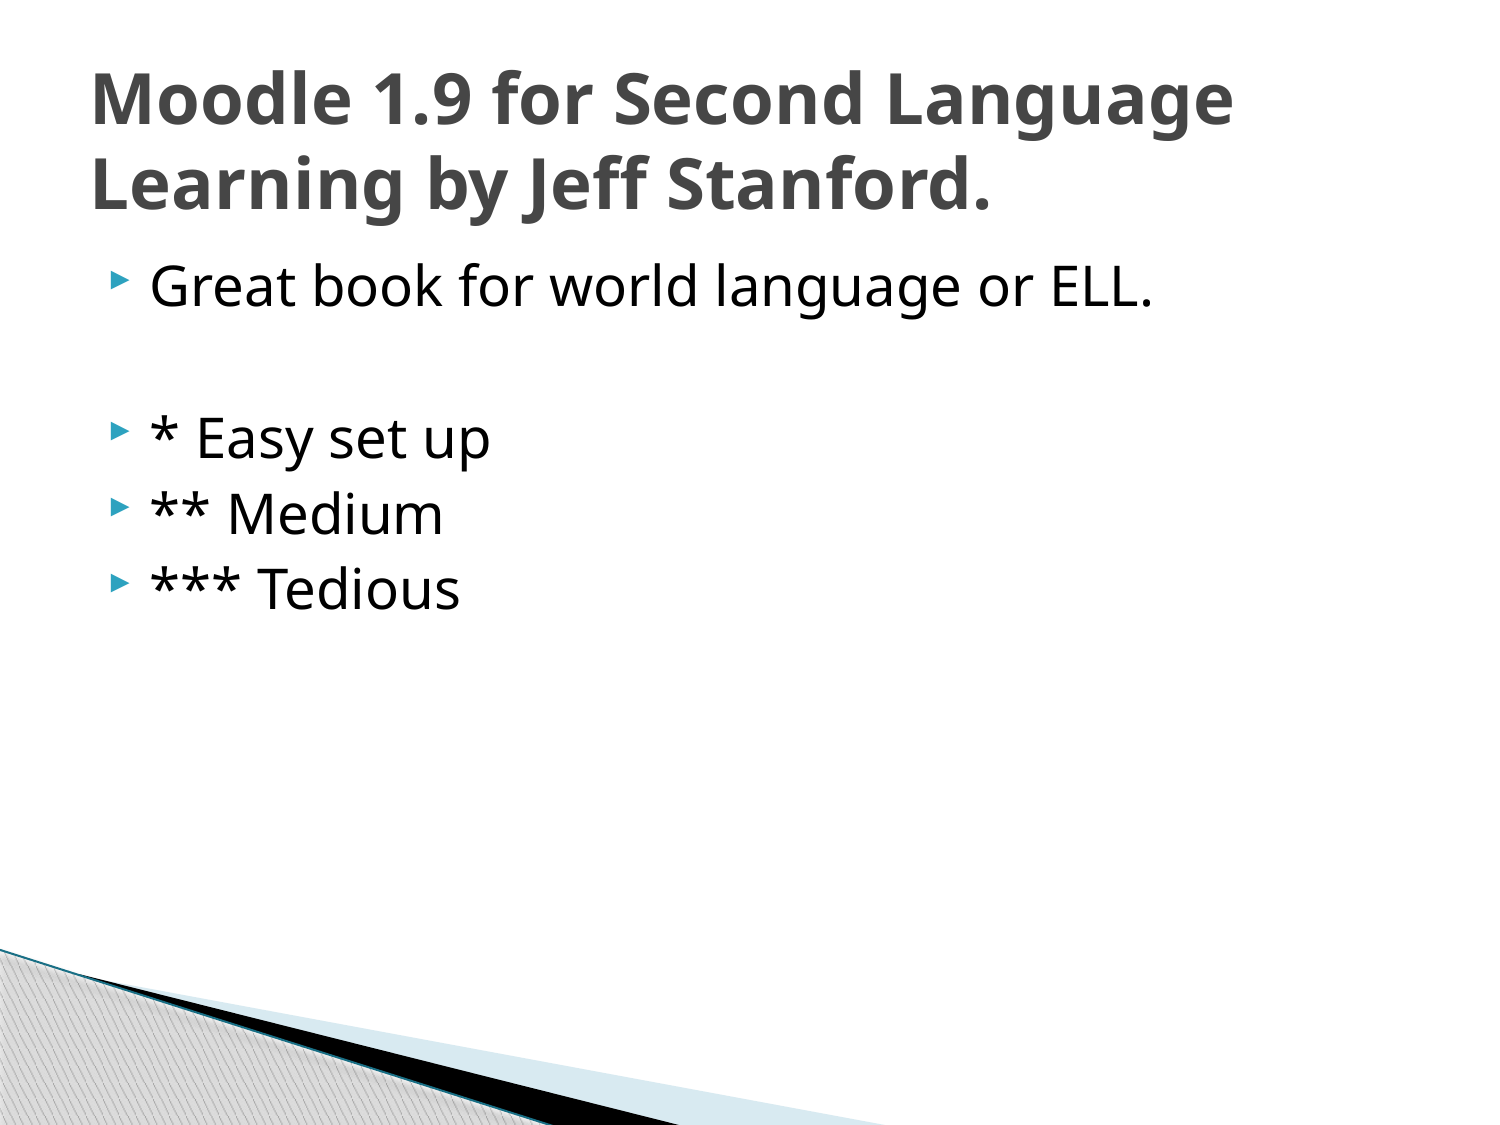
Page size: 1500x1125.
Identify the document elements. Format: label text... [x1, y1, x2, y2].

title Moodle 1.9 for Second Language Learning by Jeff Stanford. [75, 45, 1425, 233]
list Great book for world language or ELL. * Easy set up ** Medium *** Tedious [75, 243, 1425, 986]
